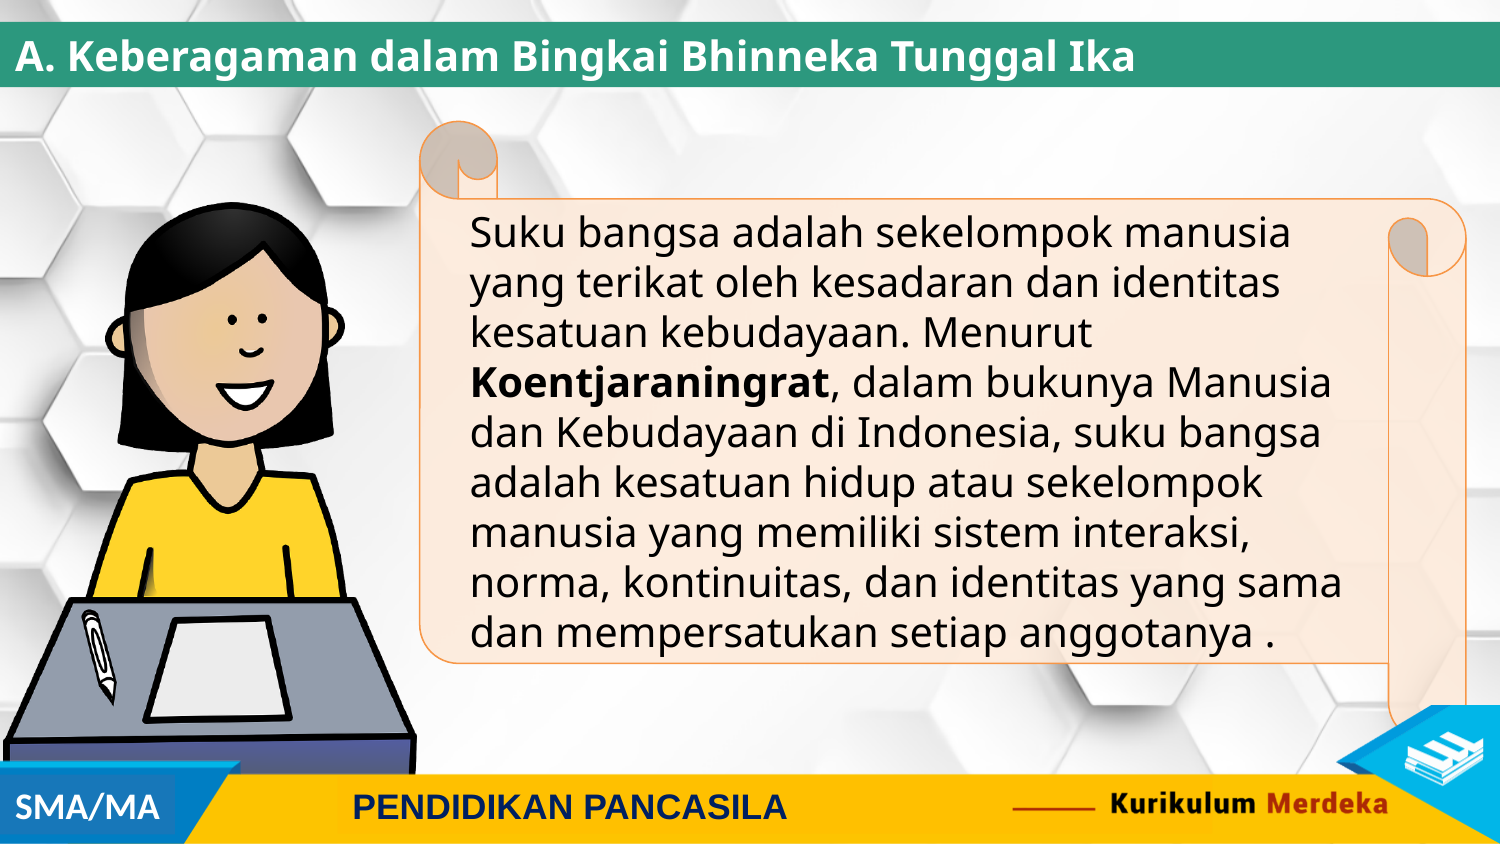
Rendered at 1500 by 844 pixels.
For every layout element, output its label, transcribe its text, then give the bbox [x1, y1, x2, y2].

picture [0, 0, 1500, 20]
text_box A. Keberagaman dalam Bingkai Bhinneka Tunggal Ika [0, 20, 1500, 89]
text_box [0, 705, 1500, 844]
text_box Suku bangsa adalah sekelompok manusia yang terikat oleh kesadaran dan identitas kesatuan kebudayaan. Menurut Koentjaraningrat, dalam bukunya Manusia dan Kebudayaan di Indonesia, suku bangsa adalah kesatuan hidup atau sekelompok manusia yang memiliki sistem interaksi, norma, kontinuitas, dan identitas yang sama dan mempersatukan setiap anggotanya . [419, 121, 1466, 704]
picture [0, 89, 1500, 705]
